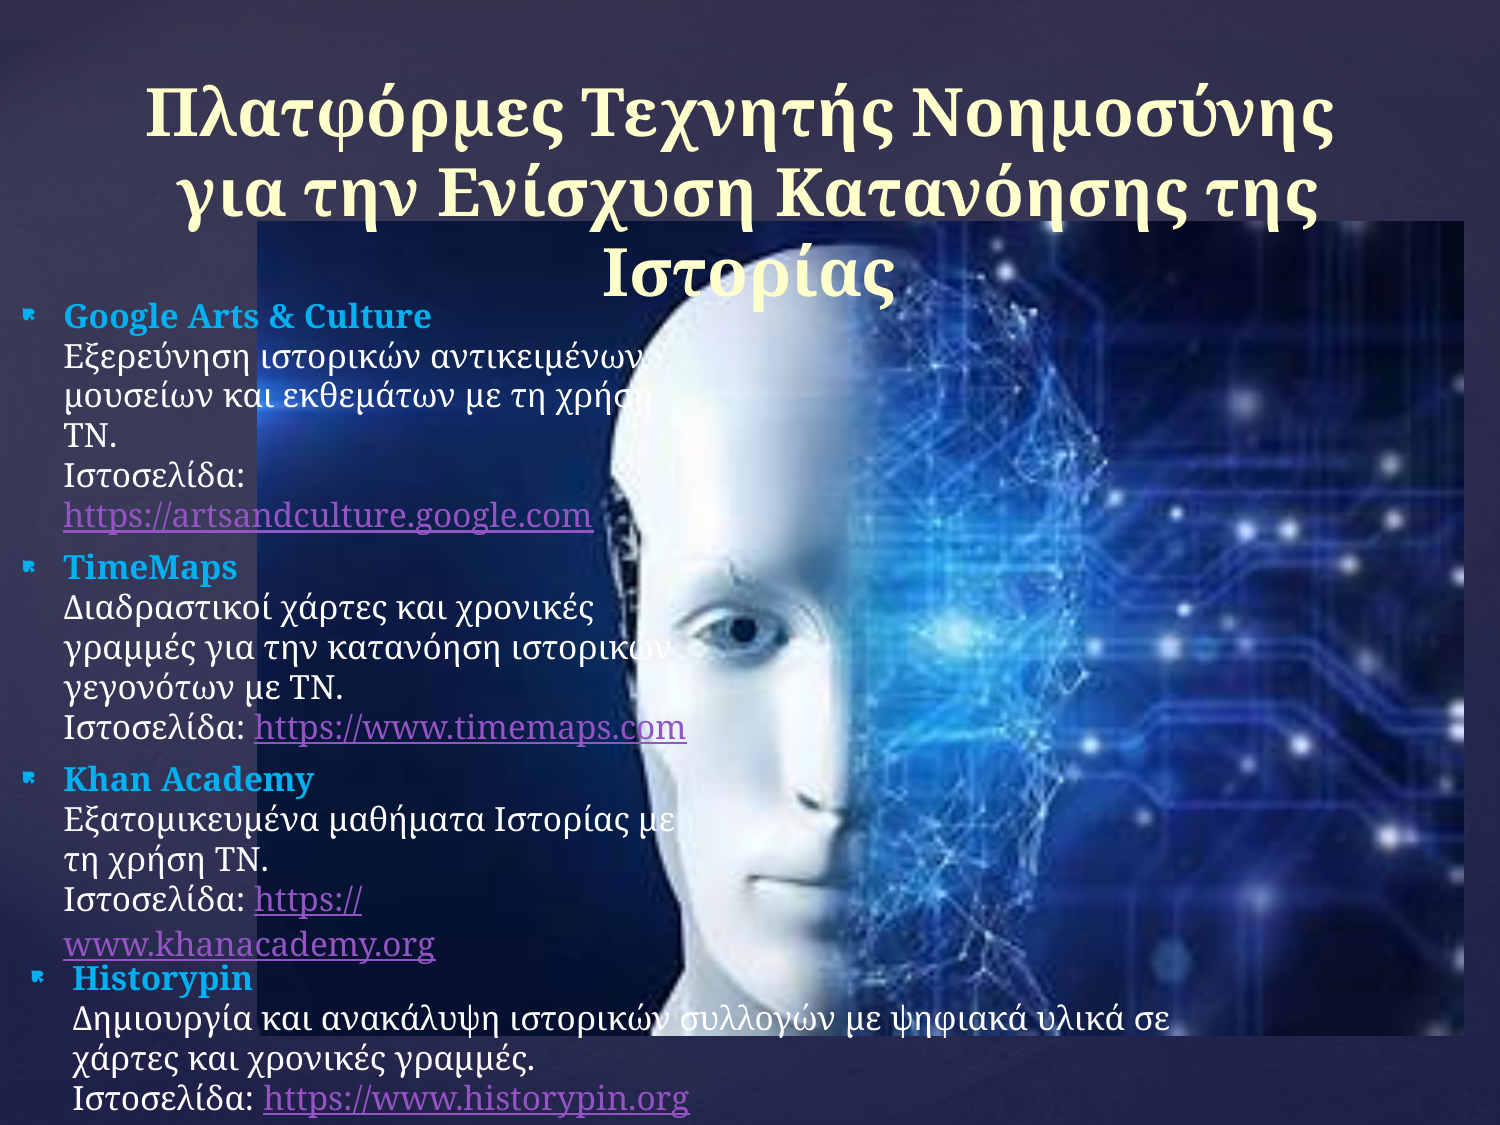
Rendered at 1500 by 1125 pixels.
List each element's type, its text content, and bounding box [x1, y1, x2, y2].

text_box Historypin Δημιουργία και ανακάλυψη ιστορικών συλλογών με ψηφιακά υλικά σε χάρτες και χρονικές γραμμές. Ιστοσελίδα: https://www.historypin.org [12, 949, 1293, 1125]
text_box Πλατφόρμες Τεχνητής Νοημοσύνης για την Ενίσχυση Κατανόησης της Ιστορίας [67, 62, 1431, 287]
picture [256, 221, 1464, 1037]
text_box Google Arts & Culture Εξερεύνηση ιστορικών αντικειμένων, μουσείων και εκθεμάτων με τη χρήση ΤΝ. Ιστοσελίδα: https://artsandculture.google.com TimeMaps Διαδραστικοί χάρτες και χρονικές γραμμές για την κατανόηση ιστορικών γεγονότων με ΤΝ. Ιστοσελίδα: https://www.timemaps.com Khan Academy Εξατομικευμένα μαθήματα Ιστορίας με τη χρήση ΤΝ. Ιστοσελίδα: https://www.khanacademy.org [3, 287, 246, 925]
